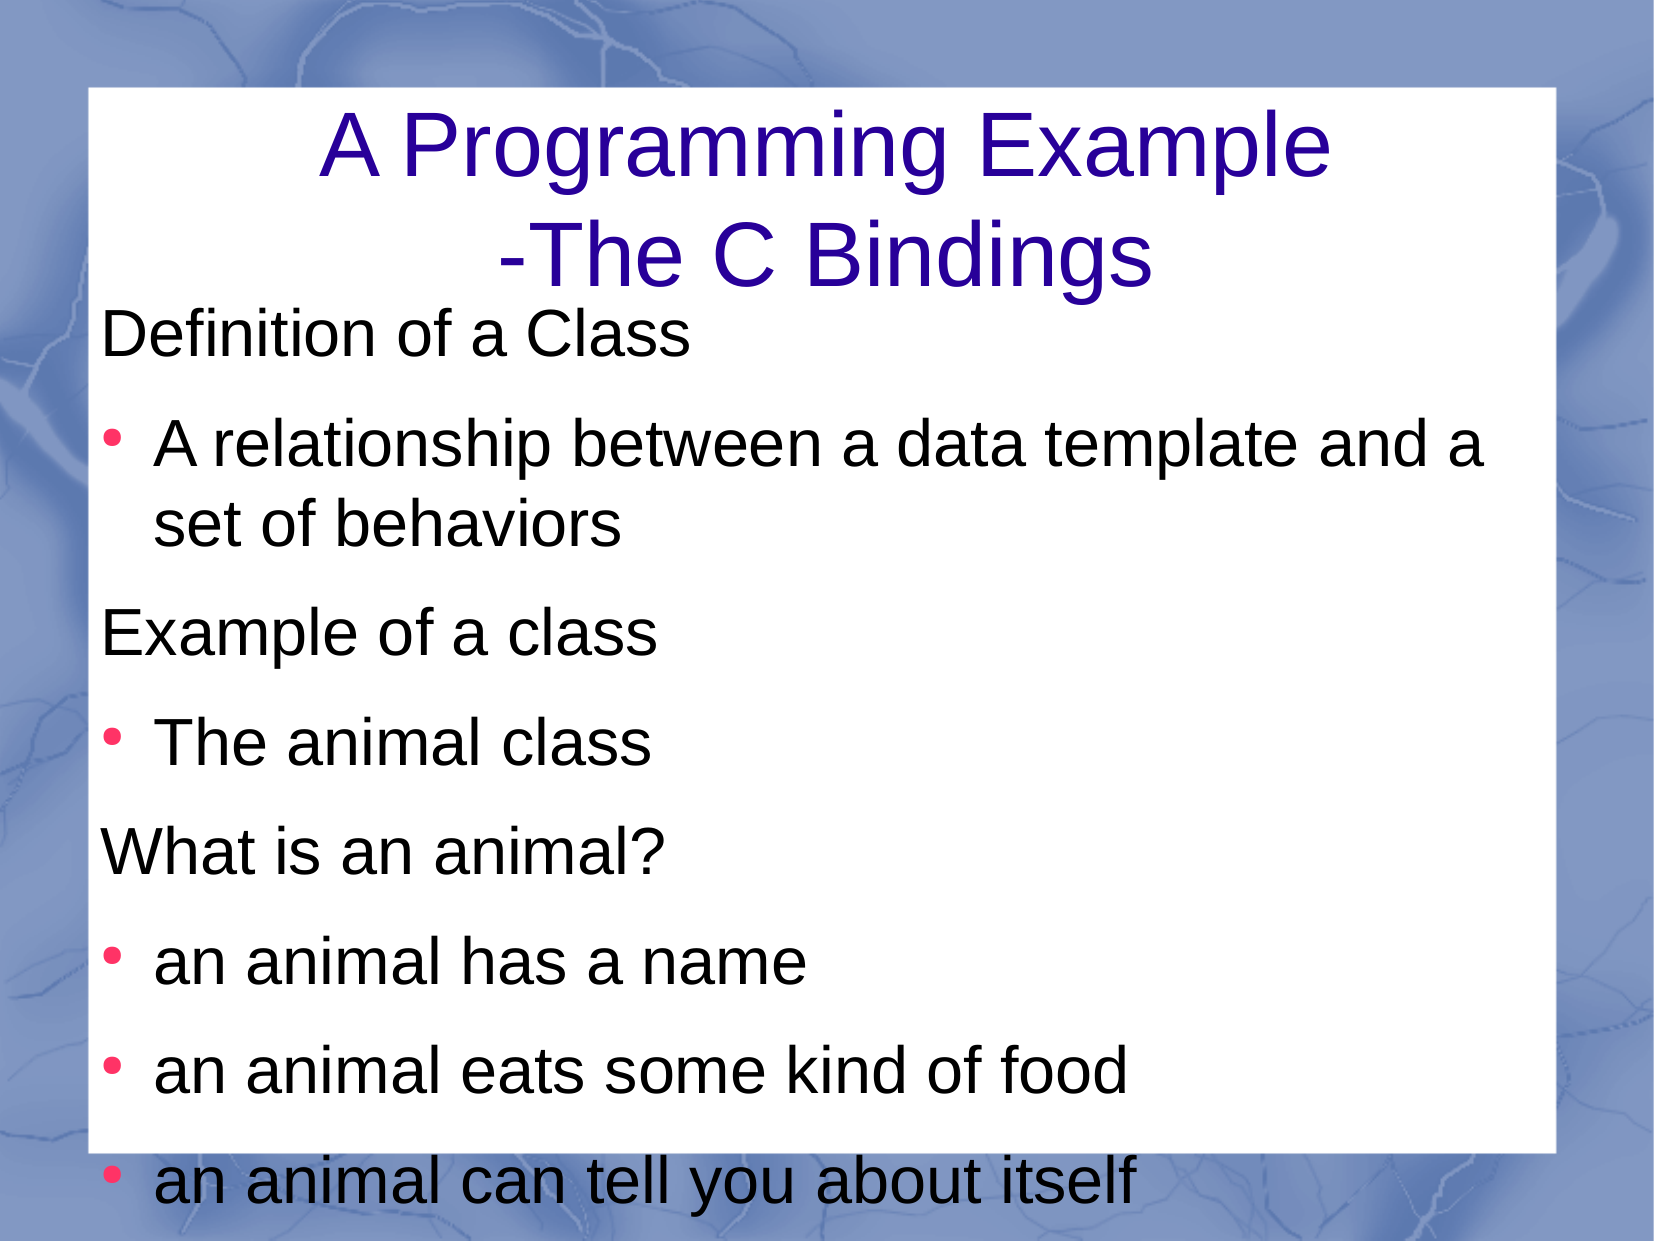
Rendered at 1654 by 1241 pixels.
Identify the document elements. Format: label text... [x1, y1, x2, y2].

title A Programming Example -The C Bindings [118, 84, 1536, 290]
list Definition of a Class A relationship between a data template and a set of behaviors Example of a class The animal class What is an animal? an animal has a name an animal eats some kind of food an animal can tell you about itself [82, 290, 1571, 1170]
picture [0, 0, 1654, 1241]
